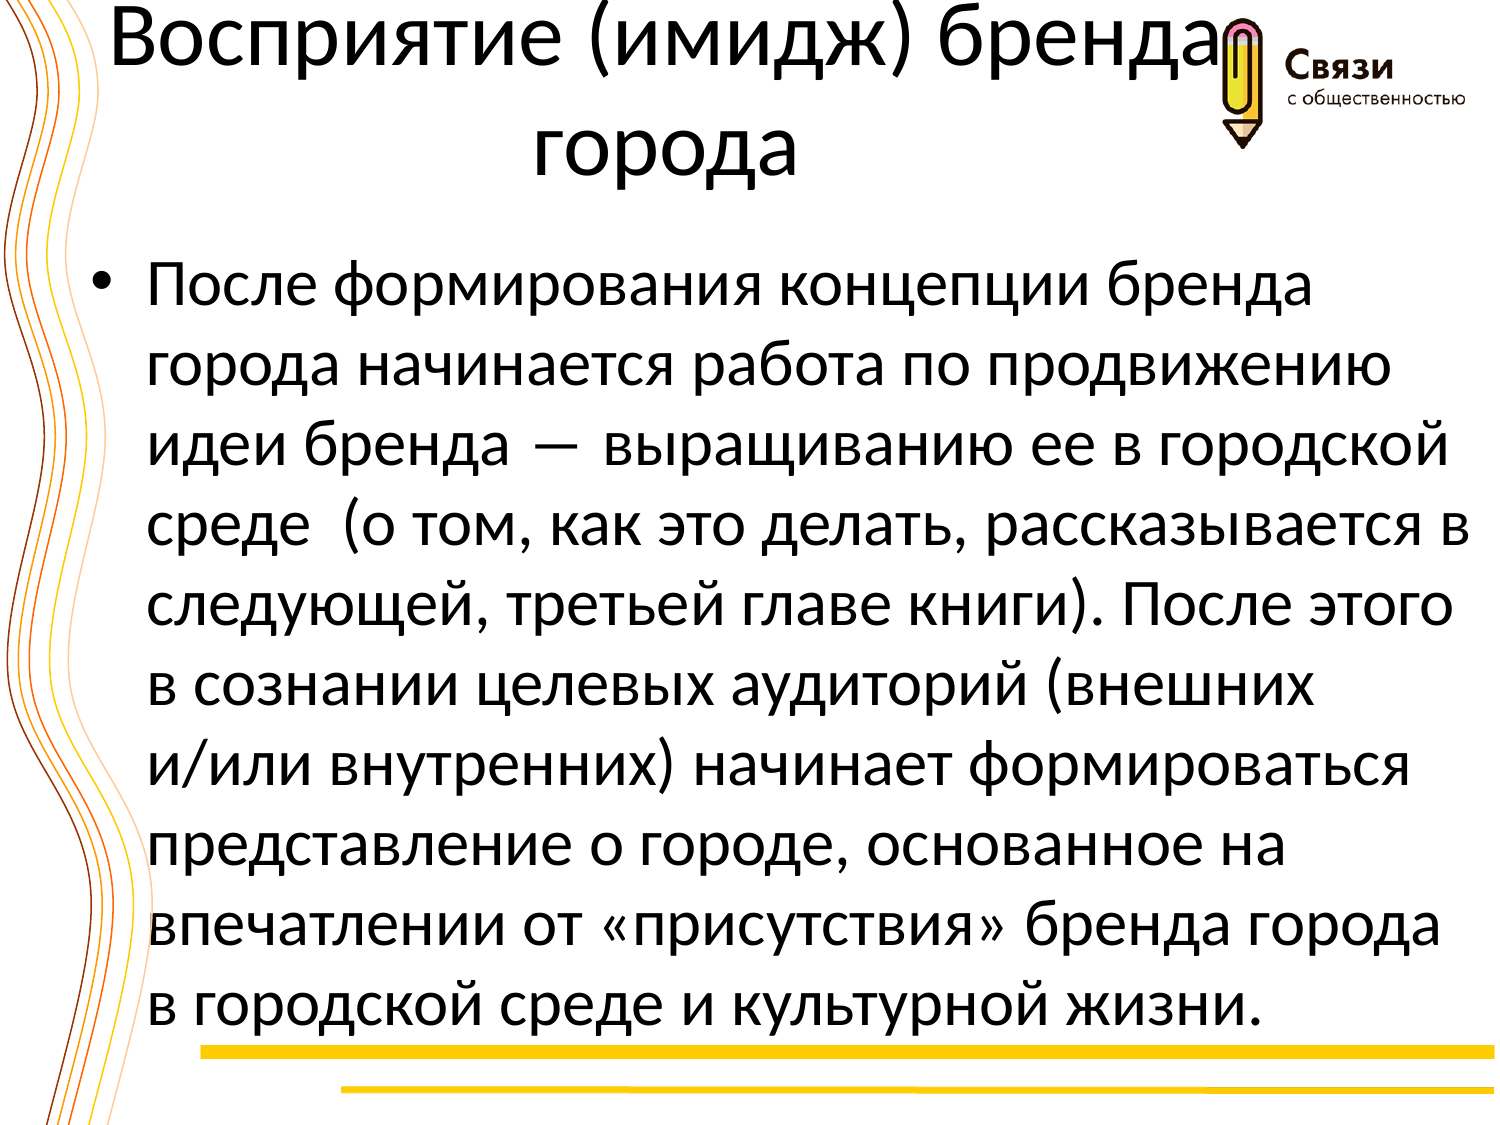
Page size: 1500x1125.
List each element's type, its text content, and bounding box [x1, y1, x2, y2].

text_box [4, 0, 207, 1125]
picture [339, 1086, 1495, 1095]
picture [1222, 18, 1472, 150]
title Восприятие (имидж) бренда города [213, 45, 1258, 231]
list После формирования концепции бренда города начинается работа по продвижению идеи бренда ― выращиванию ее в городской среде (о том, как это делать, рассказывается в следующей, третьей главе книги). После этого в сознании целевых аудиторий (внешних и/или внутренних) начинает формироваться представление о городе, основанное на впечатлении от «присутствия» бренда города в городской среде и культурной жизни. [213, 231, 1500, 1005]
picture [199, 1045, 1495, 1059]
